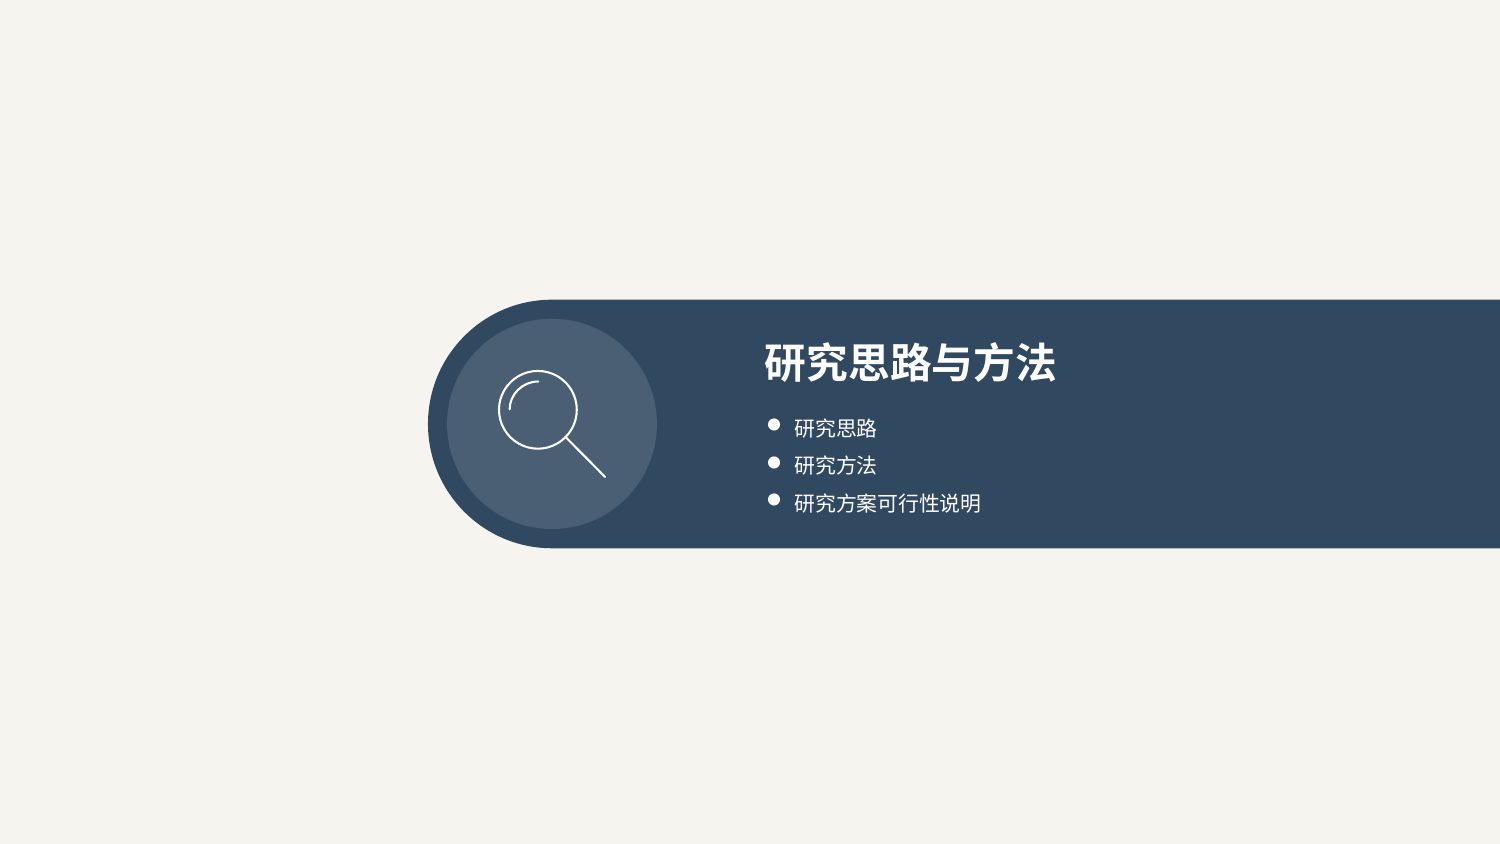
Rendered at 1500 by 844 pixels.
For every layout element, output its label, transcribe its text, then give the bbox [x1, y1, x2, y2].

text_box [498, 370, 606, 478]
text_box [427, 299, 1500, 549]
text_box [447, 318, 657, 530]
text_box 研究思路与方法 [750, 329, 1199, 395]
text_box 研究思路 研究方法 研究方案可行性说明 [751, 395, 997, 523]
